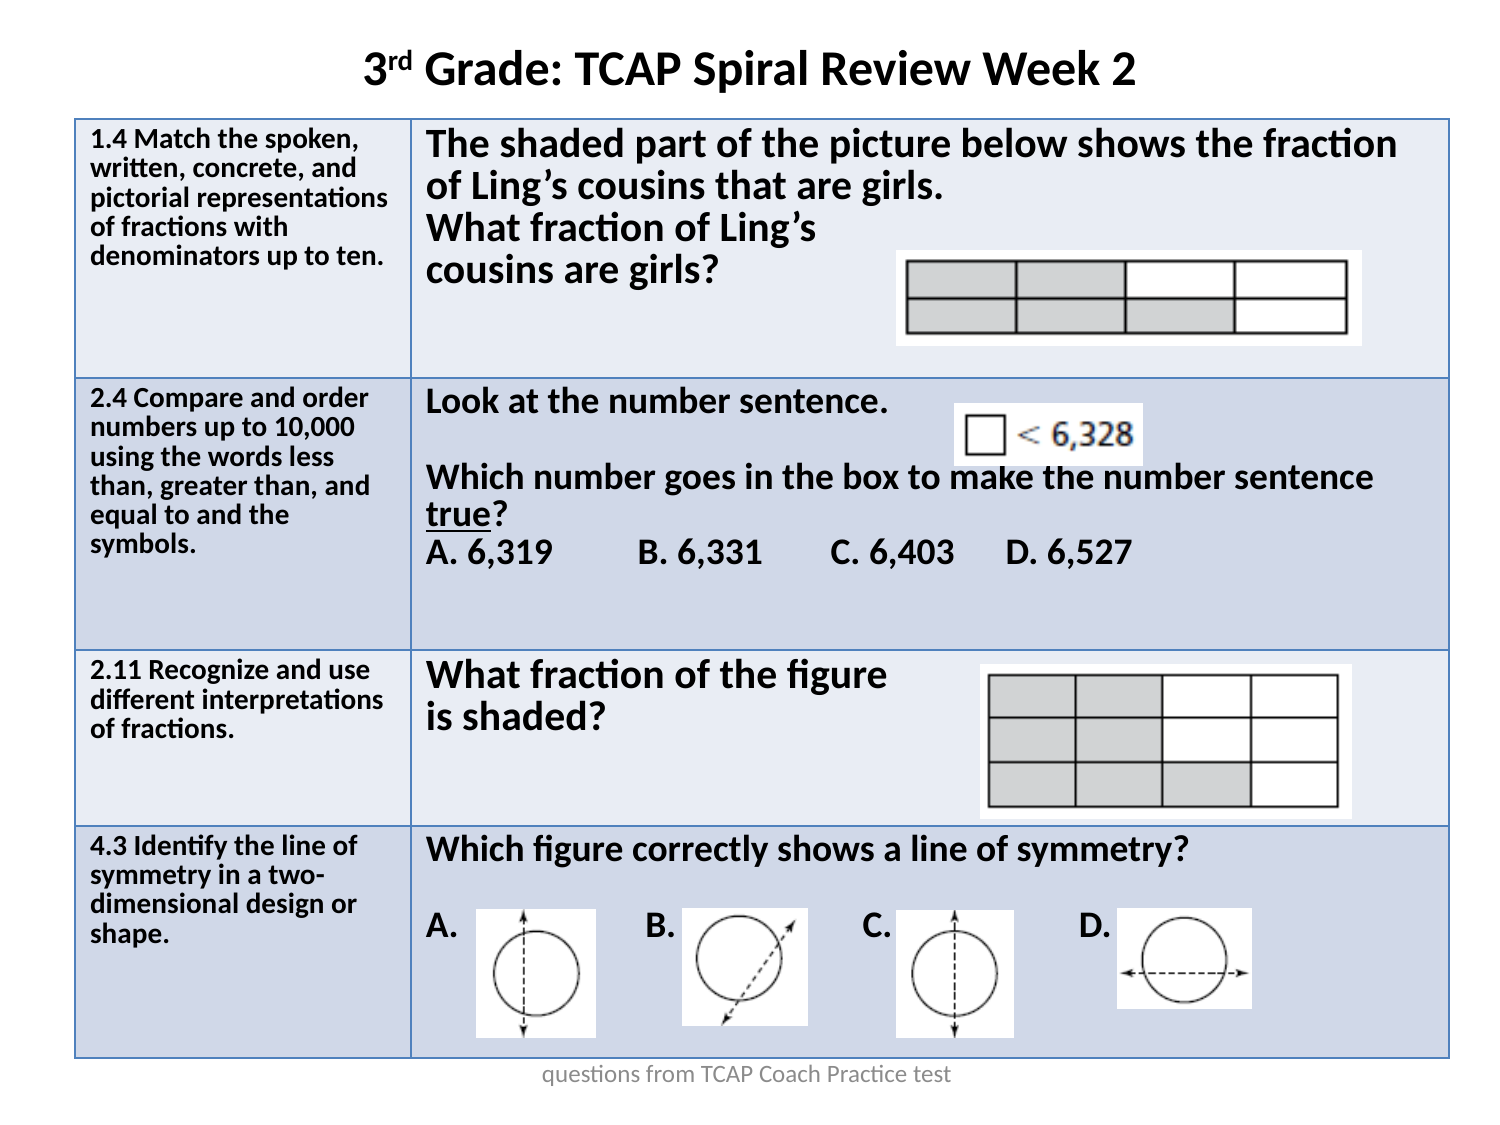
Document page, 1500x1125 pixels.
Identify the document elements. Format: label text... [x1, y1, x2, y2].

picture [682, 908, 808, 1027]
picture [895, 249, 1362, 346]
table_cell 2.11 Recognize and use different interpretations of fractions. [76, 651, 410, 825]
table_cell 2.4 Compare and order numbers up to 10,000 using the words less than, greater than, and equal to and the symbols. [76, 379, 410, 649]
table_cell Which figure correctly shows a line of symmetry? A. B. C. D. [412, 827, 1448, 1057]
picture [954, 403, 1144, 466]
table_header 1.4 Match the spoken, written, concrete, and pictorial representations of fractions with denominators up to ten. [76, 120, 410, 377]
table_header The shaded part of the picture below shows the fraction of Ling’s cousins that are girls. What fraction of Ling’s cousins are girls? [412, 120, 1448, 377]
title 3rd Grade: TCAP Spiral Review Week 2 [74, 44, 1426, 86]
picture [1116, 908, 1252, 1010]
footer questions from TCAP Coach Practice test [512, 1042, 988, 1103]
picture [895, 910, 1014, 1038]
table_cell What fraction of the figure is shaded? [412, 651, 1448, 825]
picture [979, 664, 1352, 820]
table_cell Look at the number sentence. Which number goes in the box to make the number sentence true? A. 6,319 B. 6,331 C. 6,403 D. 6,527 [412, 379, 1448, 649]
table_cell 4.3 Identify the line of symmetry in a two-dimensional design or shape. [76, 827, 410, 1057]
picture [476, 909, 596, 1038]
